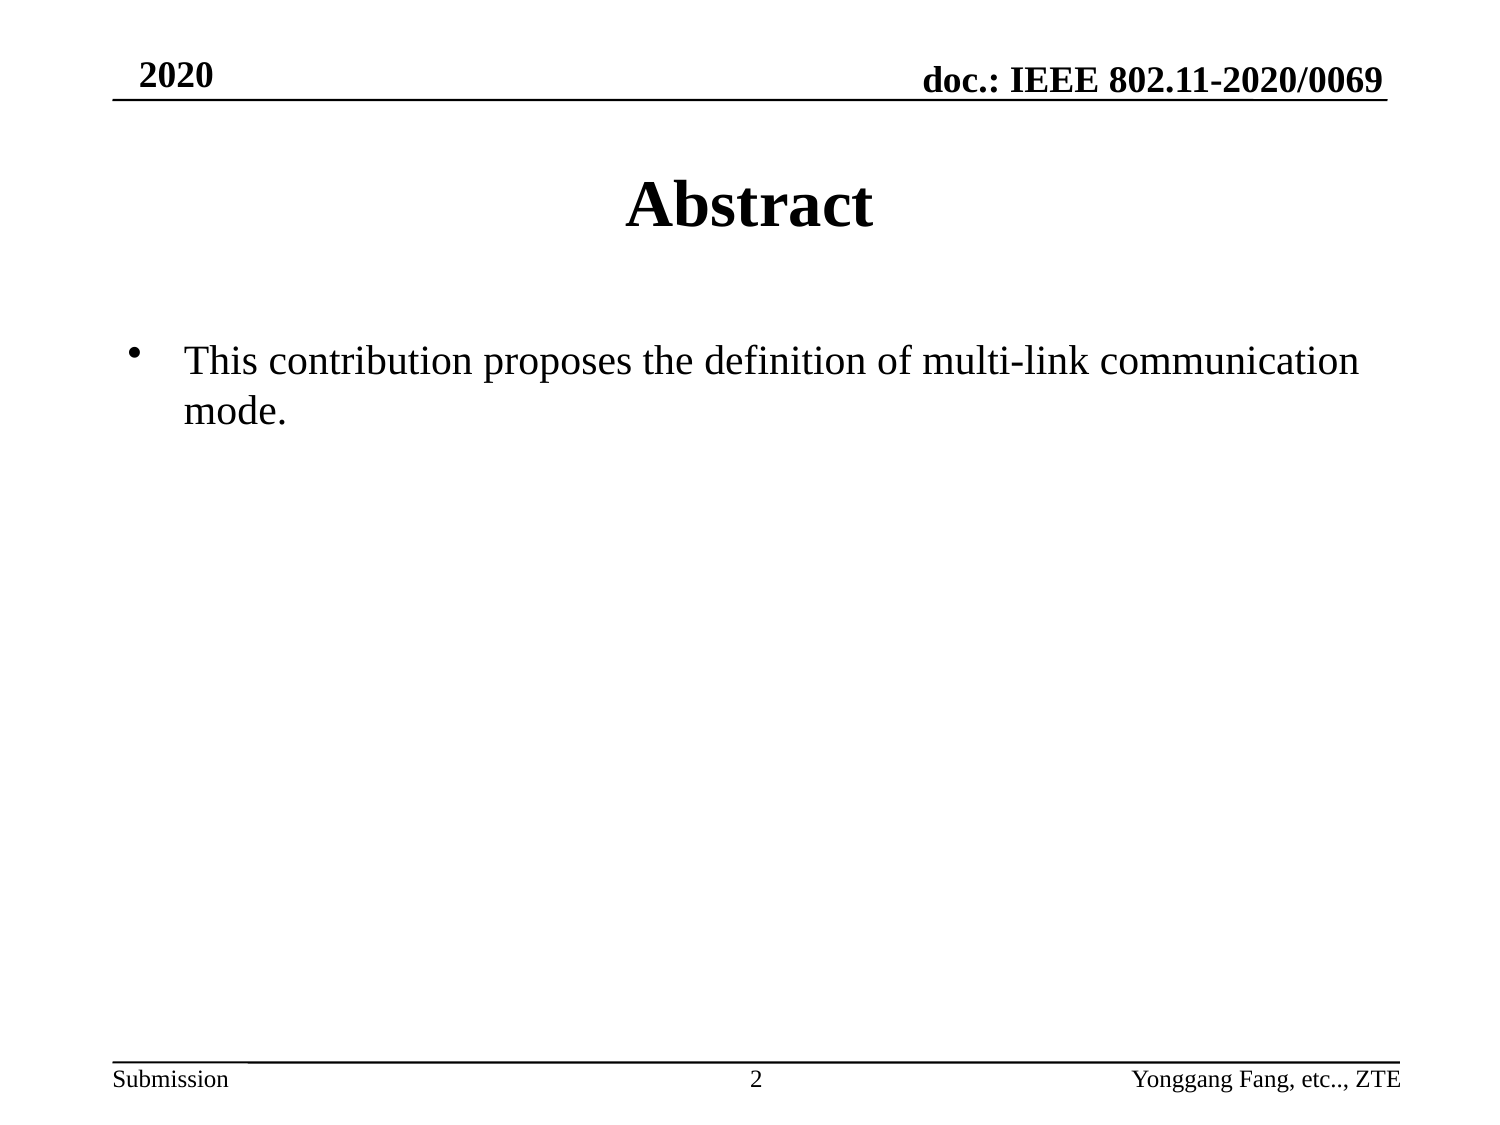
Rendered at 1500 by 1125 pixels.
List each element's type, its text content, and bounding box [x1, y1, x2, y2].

list This contribution proposes the definition of multi-link communication mode. [112, 324, 1388, 1001]
title Abstract [112, 112, 1388, 288]
footer Yonggang Fang, etc.., ZTE [1127, 1061, 1402, 1093]
slide_number 2 [741, 1061, 772, 1093]
